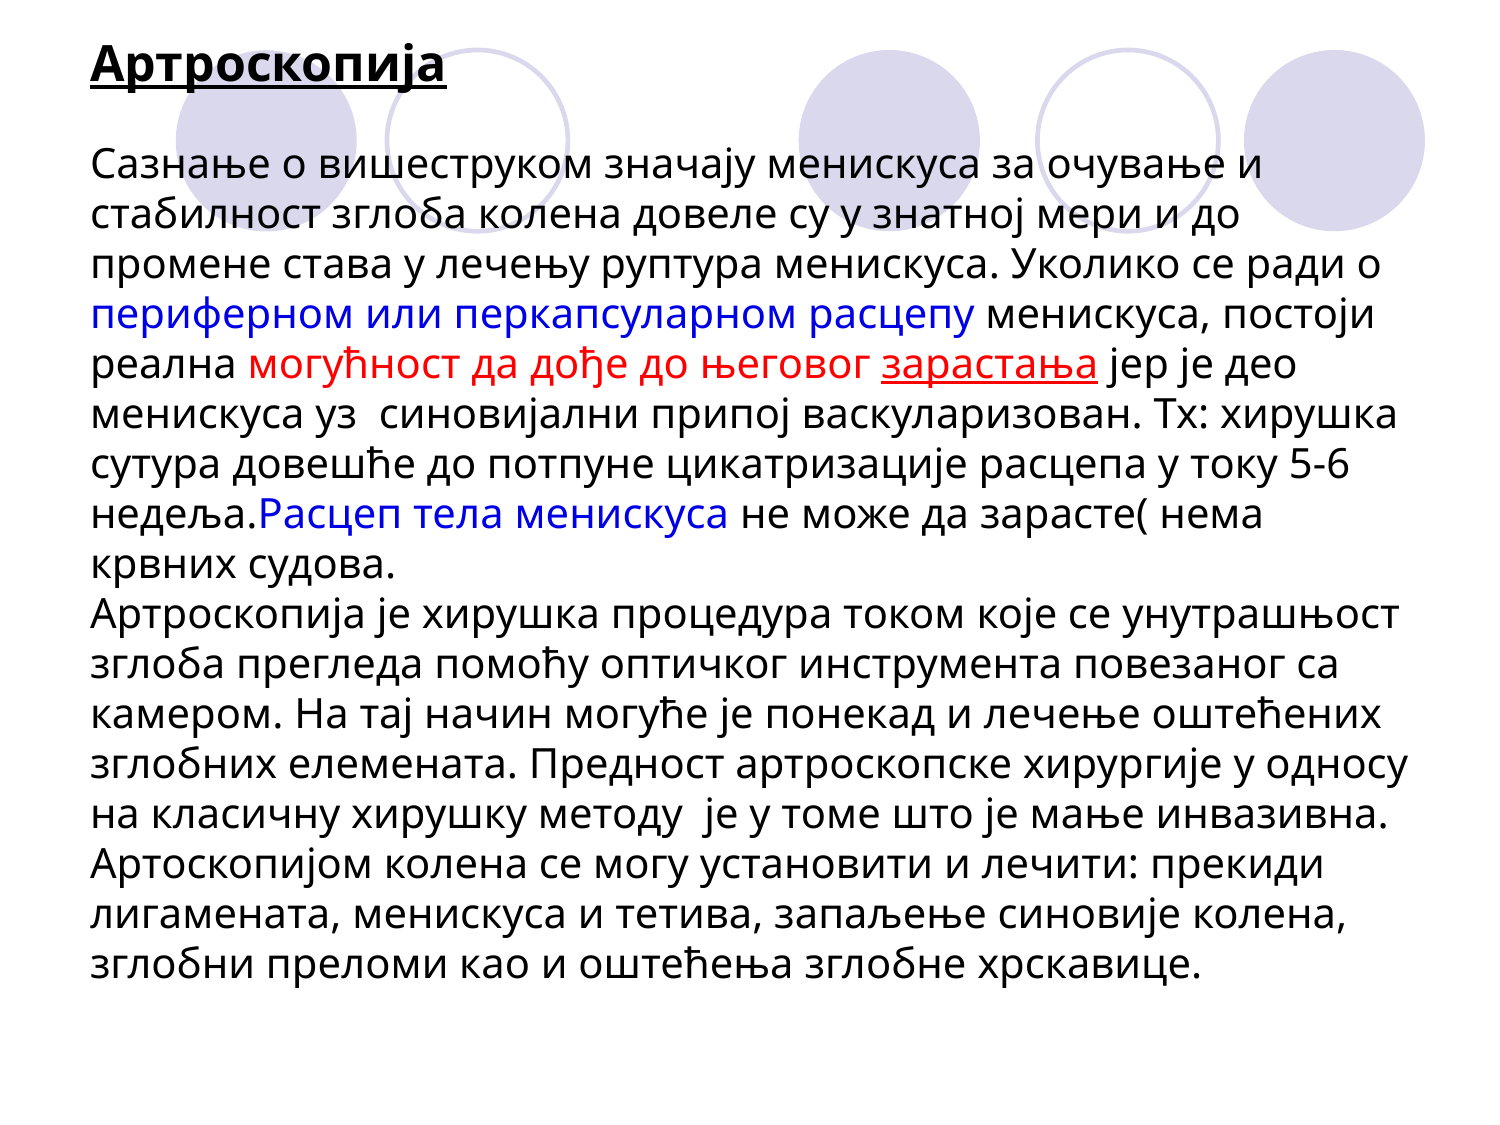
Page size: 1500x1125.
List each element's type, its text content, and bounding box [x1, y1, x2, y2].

title Артроскопија Сазнање о вишеструком значају менискуса за очување и стабилност зглоба колена довеле су у знатној мери и до промене става у лечењу руптура менискуса. Уколико се ради о периферном или перкапсуларном расцепу менискуса, постоји реална могућност да дође до његовог зарастања јер је део менискуса уз синовијални припој васкуларизован. Тх: хирушка сутура довешће до потпуне цикатризације расцепа у току 5-6 недеља.Расцеп тела менискуса не може да зарасте( нема крвних судова. Артроскопија је хирушка процедура током које се унутрашњост зглоба прегледа помоћу оптичког инструмента повезаног са камером. На тај начин могуће је понекад и лечење оштећених зглобних елемената. Предност артроскопске хирургије у односу на класичну хирушку методу је у томе што је мање инвазивна. Артоскопијом колена се могу установити и лечити: прекиди лигамената, менискуса и тетива, запаљење синовије колена, зглобни преломи као и оштећења зглобне хрскавице. [75, 396, 1425, 622]
